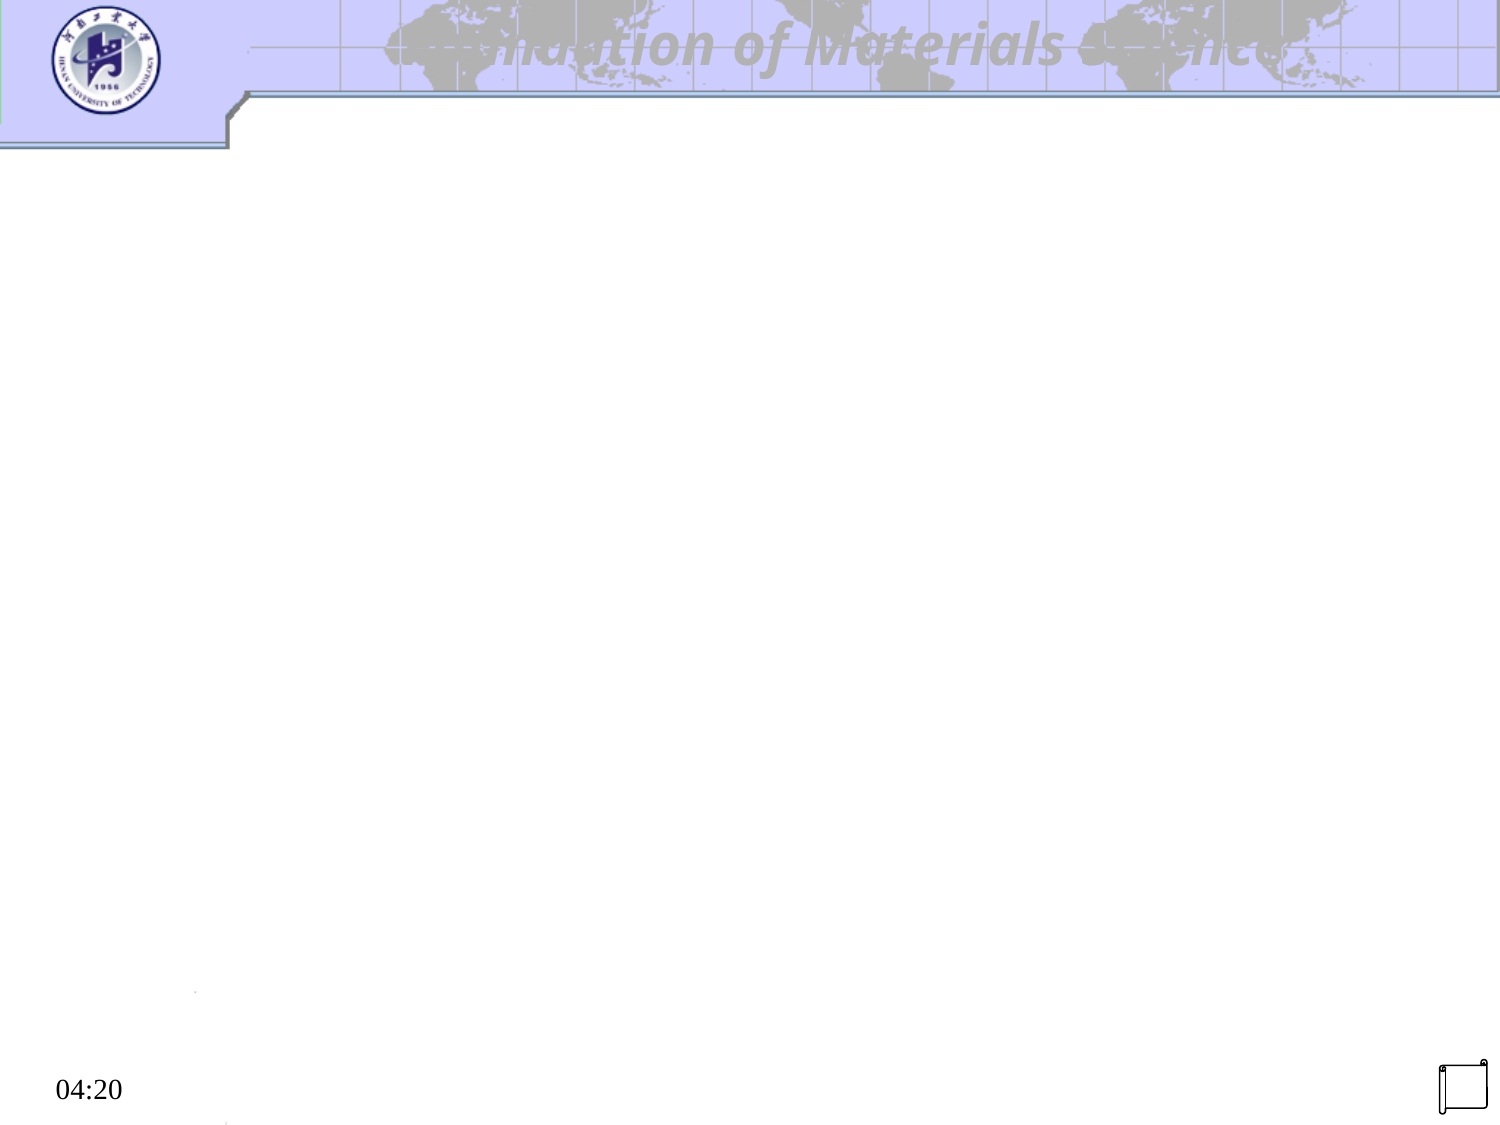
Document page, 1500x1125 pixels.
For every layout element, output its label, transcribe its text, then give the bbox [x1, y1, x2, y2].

footer 机电工程学院 [1021, 1058, 1497, 1125]
text_box [1439, 1059, 1488, 1114]
picture [0, 0, 1500, 1125]
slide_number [40, 1062, 204, 1125]
